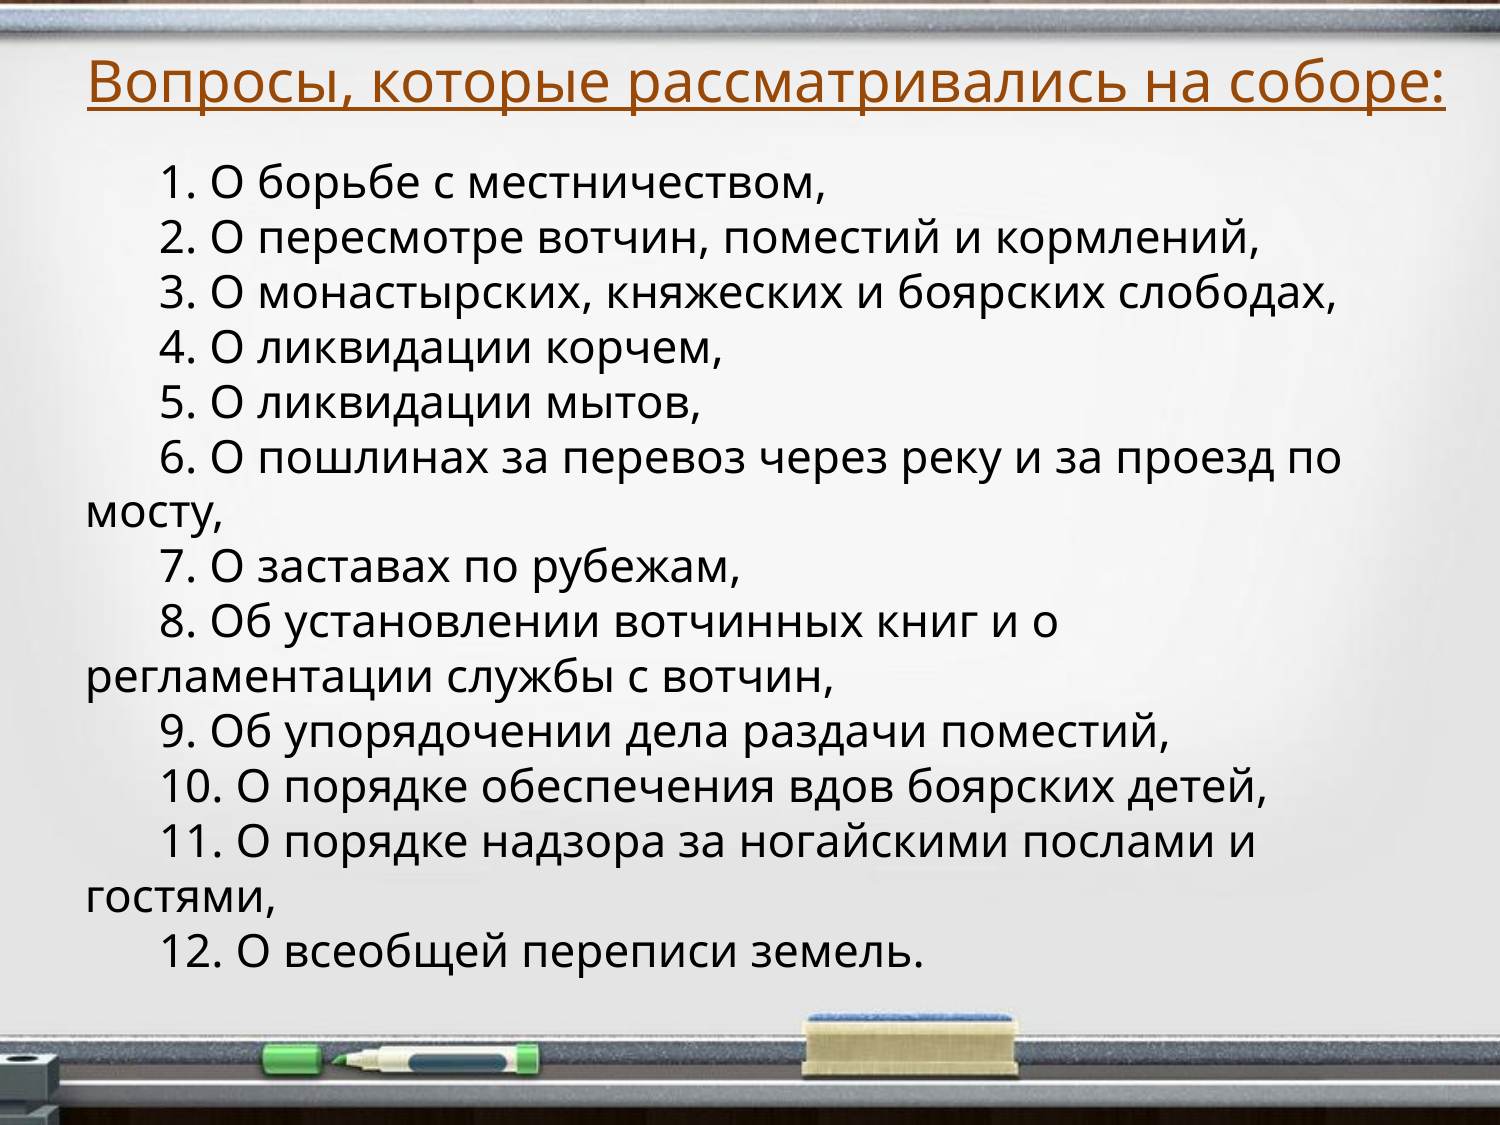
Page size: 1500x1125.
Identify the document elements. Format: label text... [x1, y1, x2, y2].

picture [0, 0, 1500, 1125]
text_box 1. О борьбе с местничеством, 2. О пересмотре вотчин, поместий и кормлений, 3. О монастырских, княжеских и боярских слободах, 4. О ликвидации корчем, 5. О ликвидации мытов, 6. О пошлинах за перевоз через реку и за проезд по мосту, 7. О заставах по рубежам, 8. Об установлении вотчинных книг и о регламентации службы с вотчин, 9. Об упорядочении дела раздачи поместий, 10. О порядке обеспечения вдов боярских детей, 11. О порядке надзора за ногайскими послами и гостями, 12. О всеобщей переписи земель. [70, 144, 1395, 985]
text_box Вопросы, которые рассматривались на соборе: [71, 36, 1462, 122]
